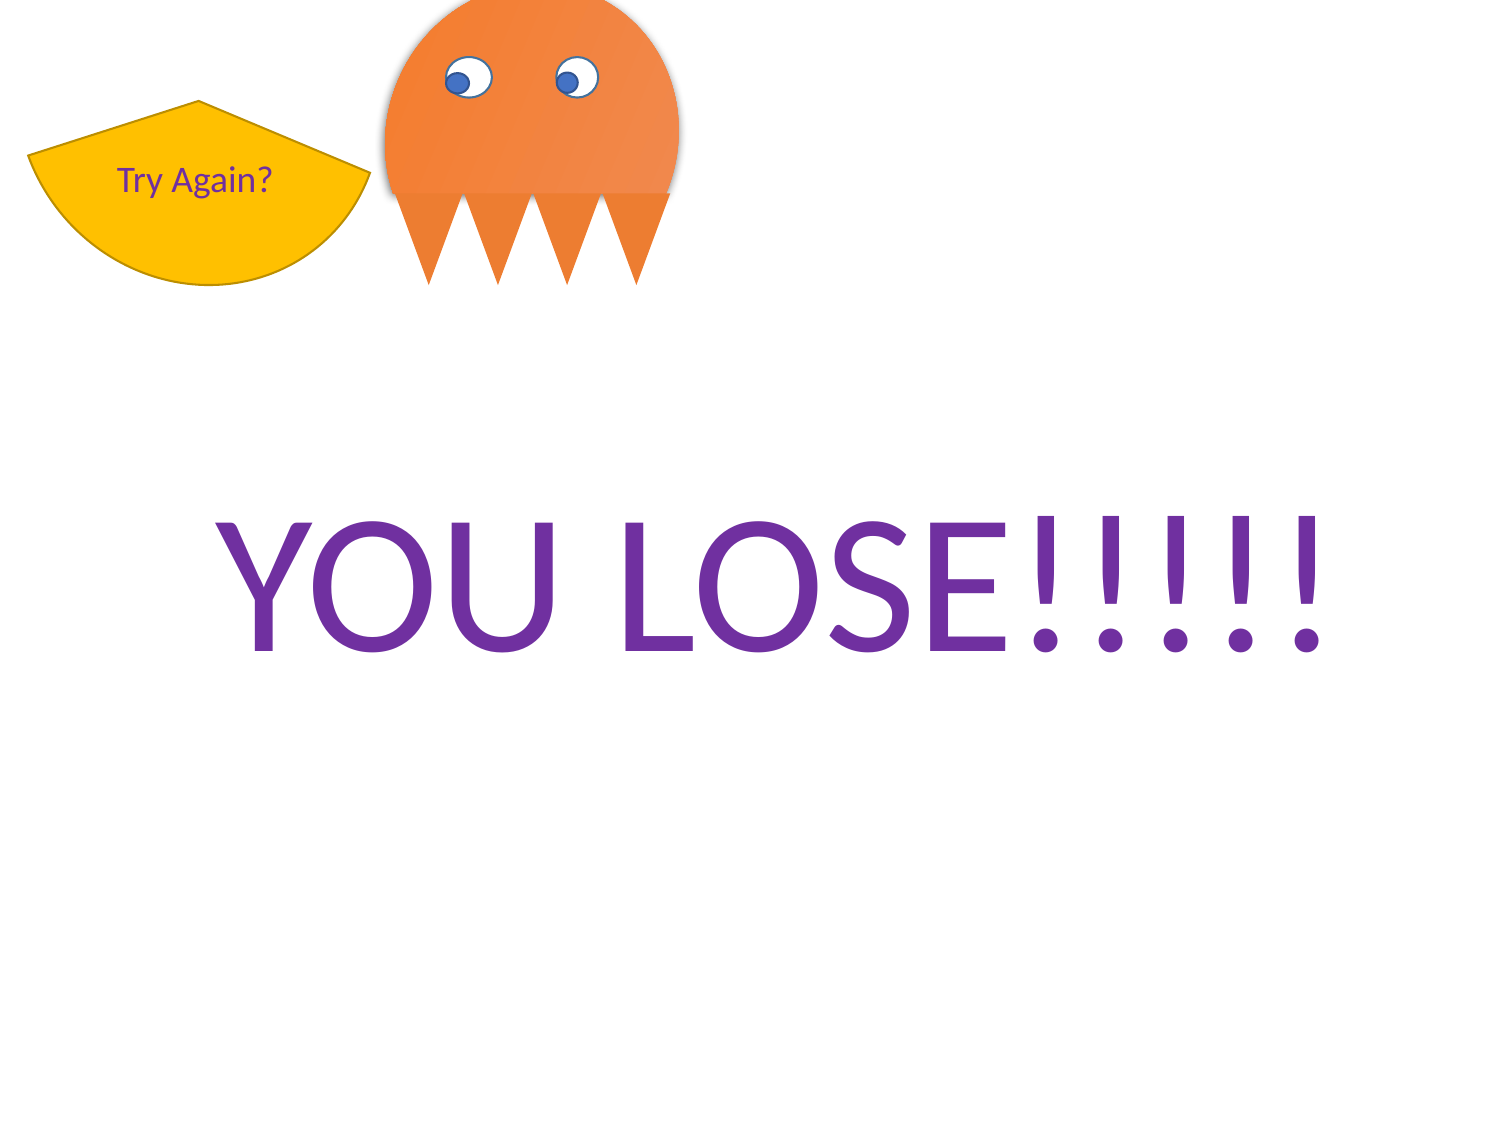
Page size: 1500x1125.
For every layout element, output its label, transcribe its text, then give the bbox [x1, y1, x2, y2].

text_box [394, 193, 463, 286]
text_box [555, 56, 600, 99]
text_box [444, 56, 493, 99]
text_box [464, 193, 532, 286]
text_box Try Again? [102, 147, 300, 208]
text_box [602, 193, 671, 286]
text_box [385, 0, 679, 194]
text_box [533, 193, 602, 286]
text_box YOU LOSE!!!!! [200, 444, 1440, 699]
text_box [444, 72, 471, 95]
text_box [26, 99, 372, 287]
text_box [555, 71, 579, 94]
